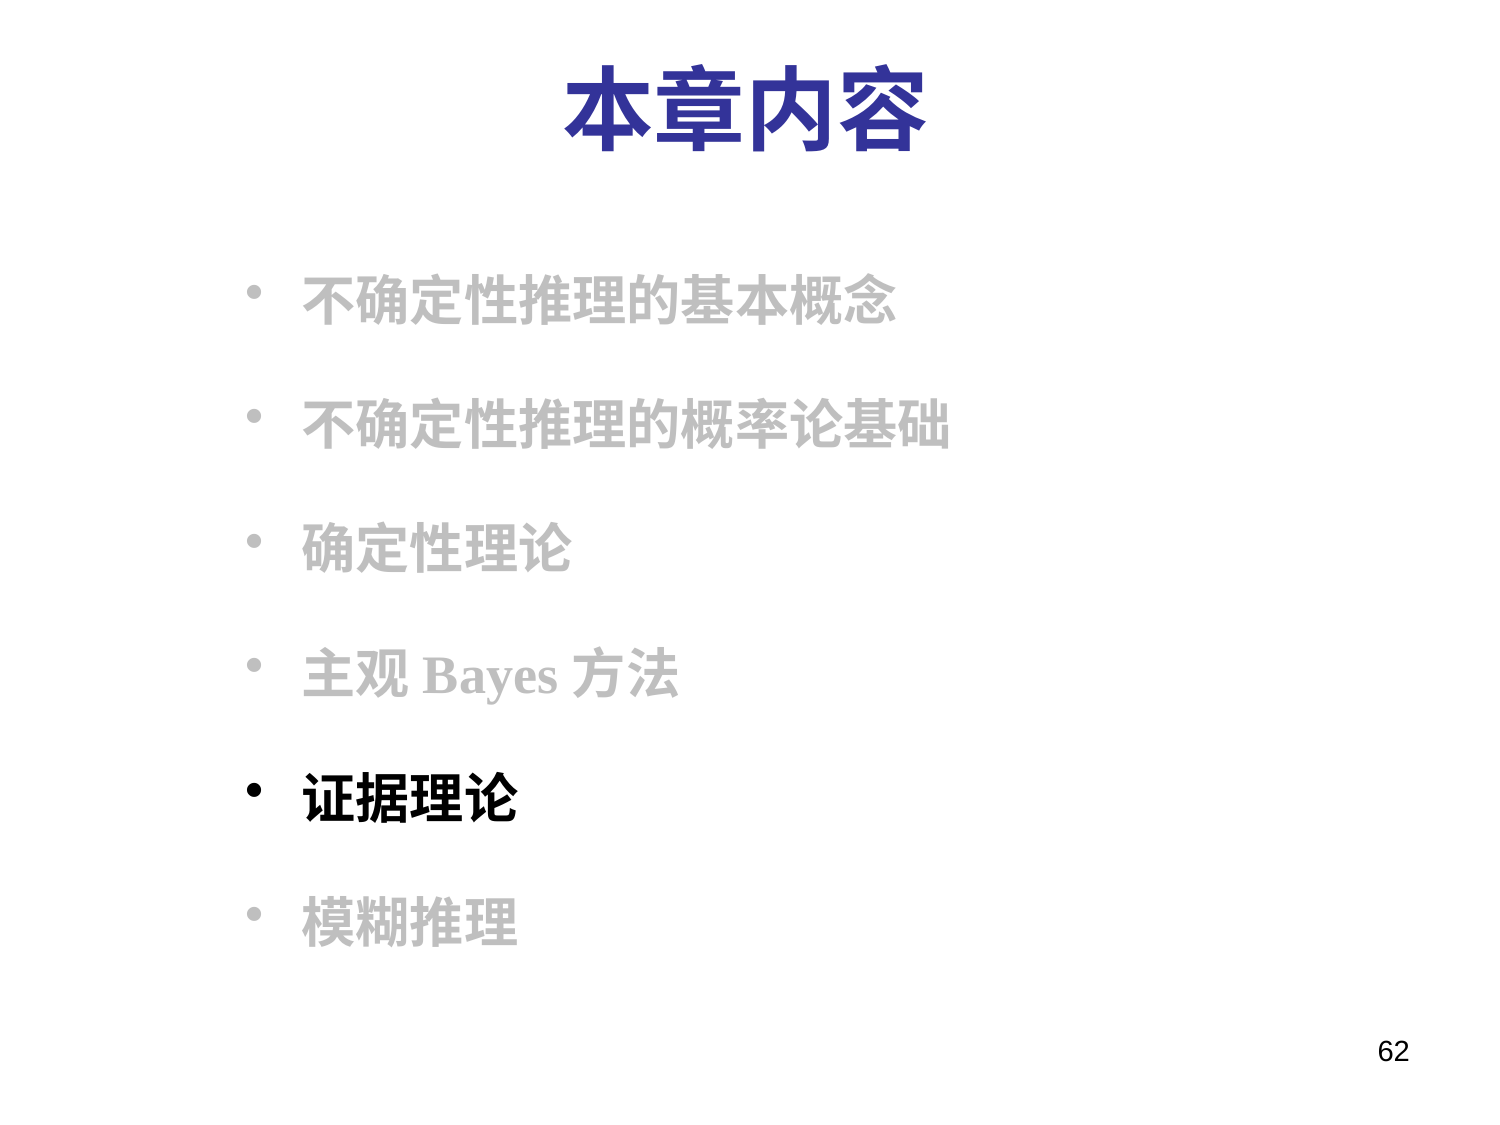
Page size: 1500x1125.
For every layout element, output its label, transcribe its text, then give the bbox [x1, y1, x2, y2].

list 不确定性推理的基本概念 不确定性推理的概率论基础 确定性理论 主观Bayes方法 证据理论 模糊推理 [230, 225, 1306, 962]
title 本章内容 [70, 13, 1421, 201]
slide_number 62 [1074, 1024, 1425, 1103]
